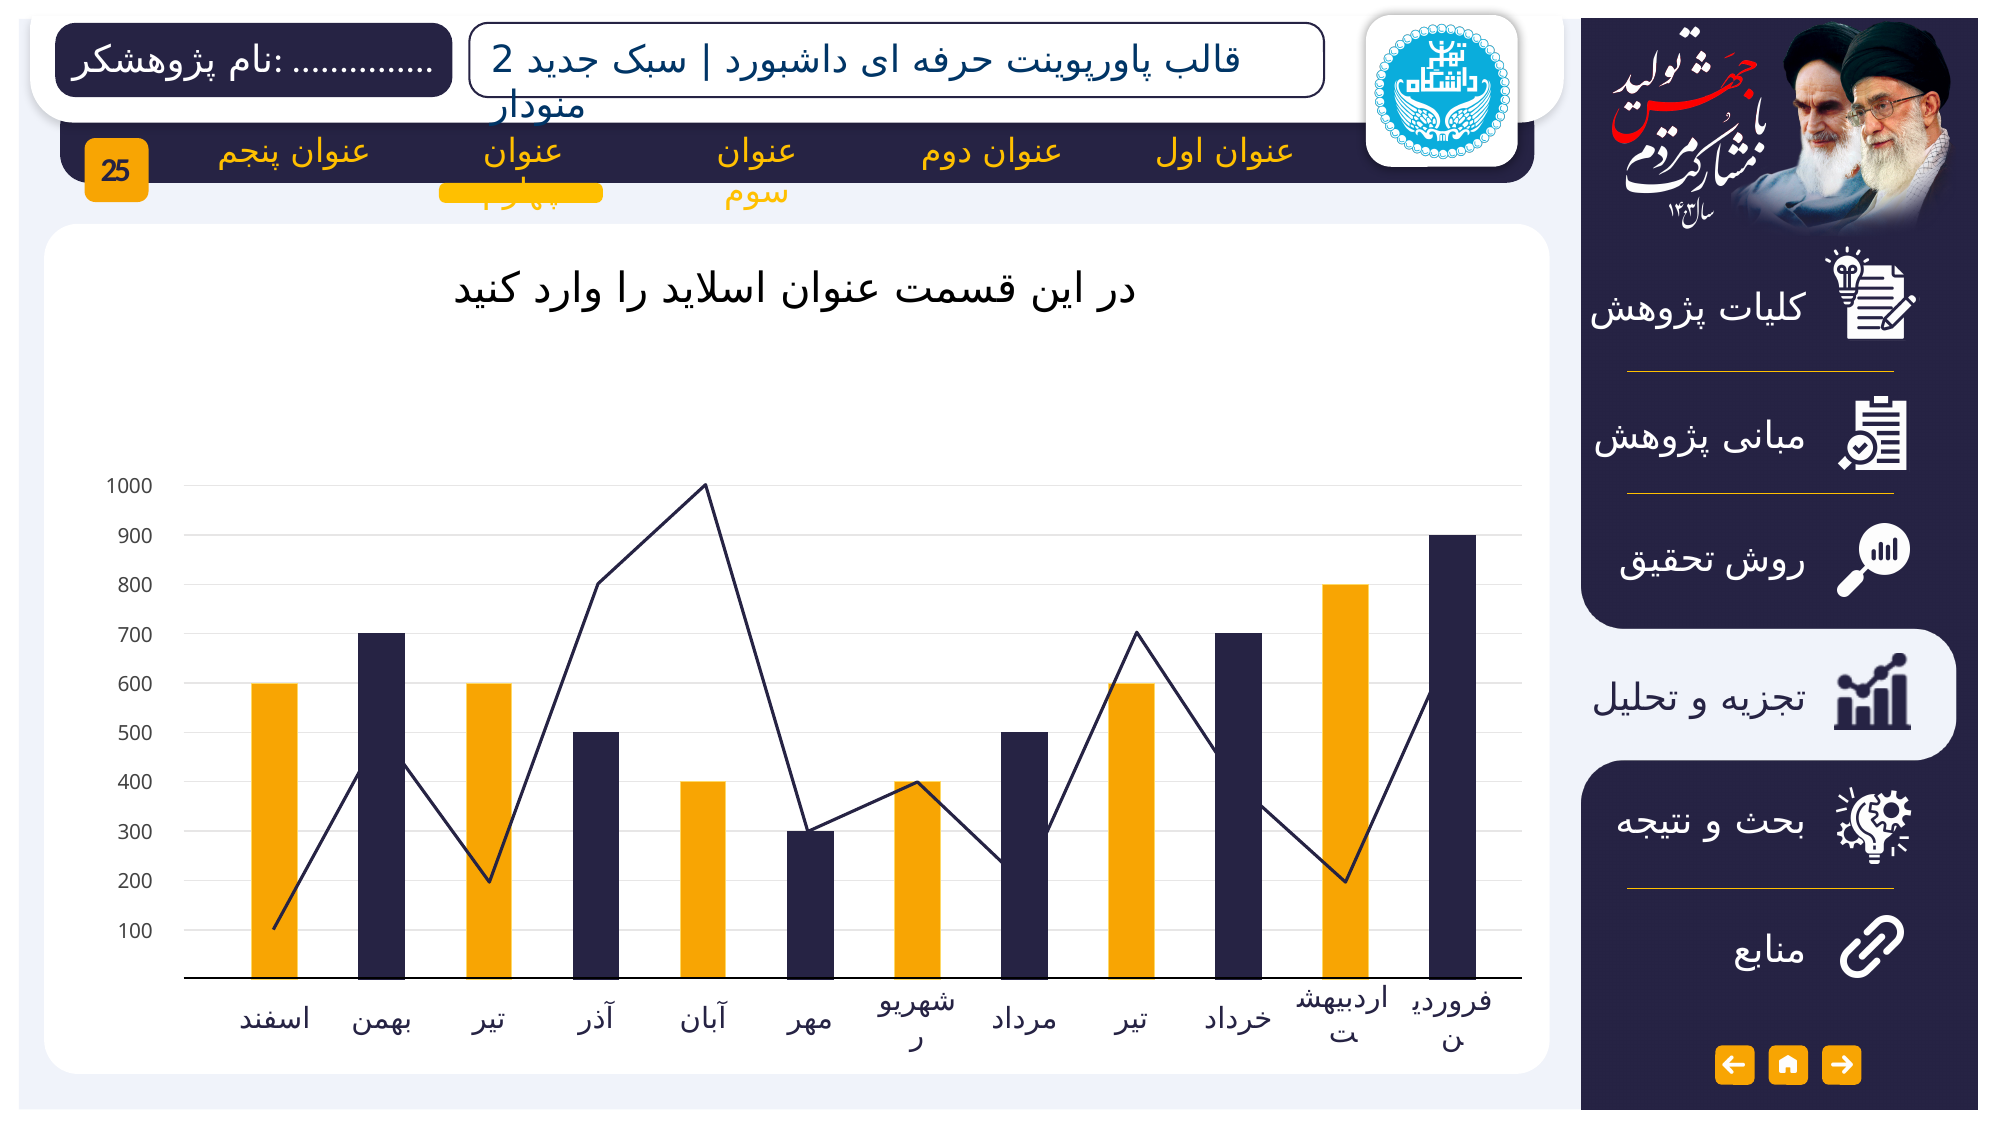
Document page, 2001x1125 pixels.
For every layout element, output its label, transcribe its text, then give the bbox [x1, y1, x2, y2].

text_box عنوان سوم [664, 122, 850, 217]
text_box مبانی پژوهش [1551, 403, 1821, 464]
text_box عنوان اول [1132, 122, 1318, 177]
text_box نام پژوهشکر: ............... [57, 27, 454, 87]
text_box عنوان دوم [899, 122, 1085, 177]
picture [1581, 5, 1978, 1110]
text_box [1715, 1045, 1862, 1085]
text_box عنوان پنجم [193, 122, 395, 177]
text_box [57, 464, 1523, 1041]
text_box [1364, 13, 1519, 168]
text_box 25 [81, 140, 151, 196]
text_box [43, 222, 1551, 1076]
text_box منابع [1674, 917, 1821, 977]
text_box عنوان چهارم [423, 122, 624, 217]
text_box قالب پاورپوینت حرفه ای داشبورد | سبک جدید 2 منودار [475, 27, 1335, 132]
text_box کلیات پژوهش [1551, 275, 1822, 336]
text_box روش تحقیق [1602, 527, 1821, 587]
picture [1373, 22, 1511, 160]
text_box بحث و نتیجه [1594, 788, 1822, 849]
text_box تجزیه و تحلیل [1551, 665, 1822, 725]
text_box در این قسمت عنوان اسلاید را وارد کنید [41, 253, 1549, 319]
